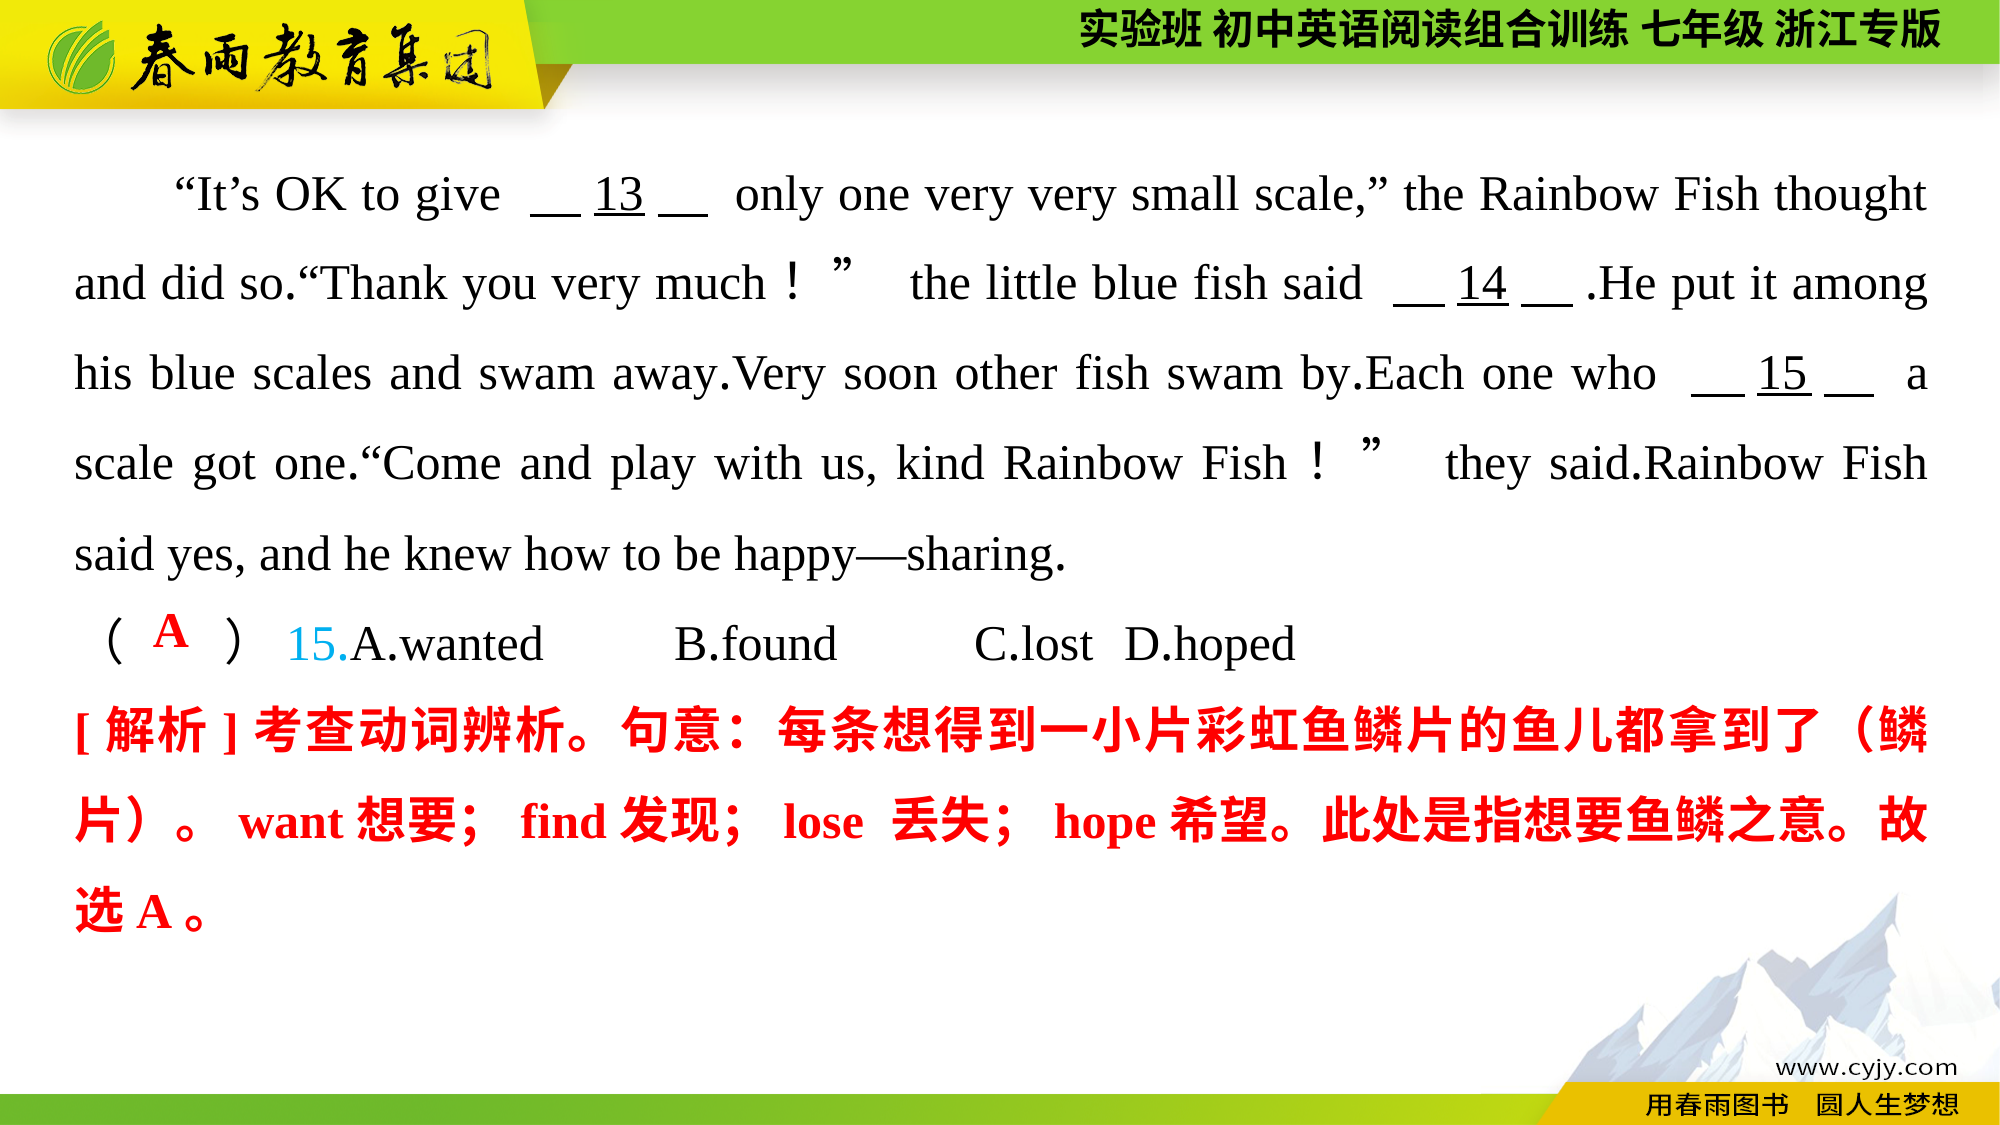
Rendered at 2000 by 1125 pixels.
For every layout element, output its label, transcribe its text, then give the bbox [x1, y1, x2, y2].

text_box [解析]考查动词辨析。句意：每条想得到一小片彩虹鱼鳞片的鱼儿都拿到了（鳞片）。want想要；find发现；lose 丢失；hope希望。此处是指想要鱼鳞之意。故选A。 [59, 660, 1944, 946]
text_box A [138, 589, 204, 660]
list “It’s OK to give 13 only one very very small scale,” the Rainbow Fish thought and did so.“Thank you very much！” the little blue fish said 14 .He put it among his blue scales and swam away.Very soon other fish swam by.Each one who 15 a scale got one.“Come and play with us, kind Rainbow Fish！” they said.Rainbow Fish said yes, and he knew how to be happy—sharing. （ ）15.A.wanted B.found C.lost D.hoped [59, 122, 1944, 660]
picture [0, 0, 2000, 1125]
